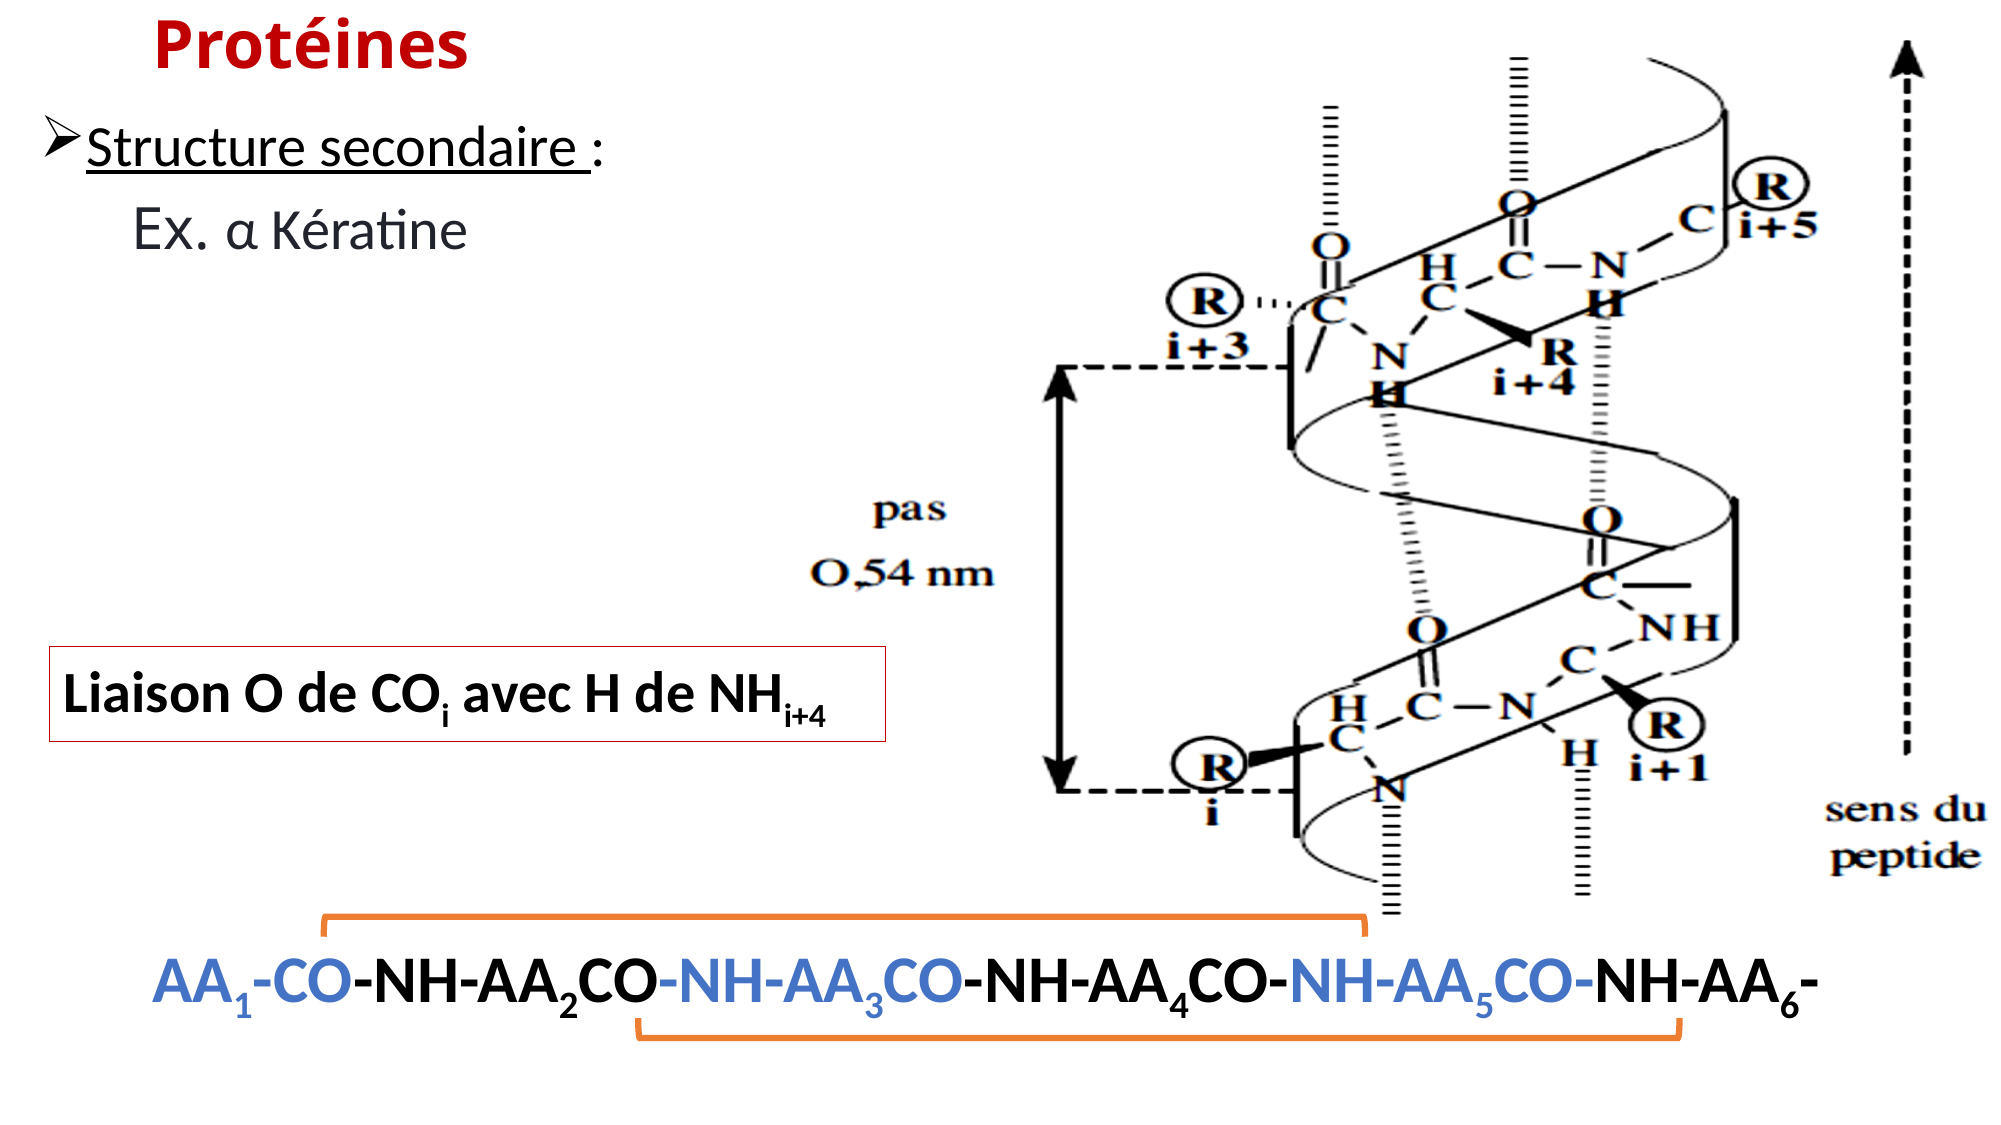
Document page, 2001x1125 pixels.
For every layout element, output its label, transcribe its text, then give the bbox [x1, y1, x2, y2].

text_box [637, 1018, 1681, 1039]
text_box Liaison O de COi avec H de NHi+4 [49, 646, 756, 742]
text_box Protéines [137, 0, 756, 95]
text_box AA1-CO-NH-AA2CO-NH-AA3CO-NH-AA4CO-NH-AA5CO-NH-AA6- [137, 928, 2000, 1034]
text_box [323, 916, 1366, 937]
list Structure secondaire : Ex. α Kératine [24, 108, 2000, 1125]
picture [756, 0, 2000, 919]
